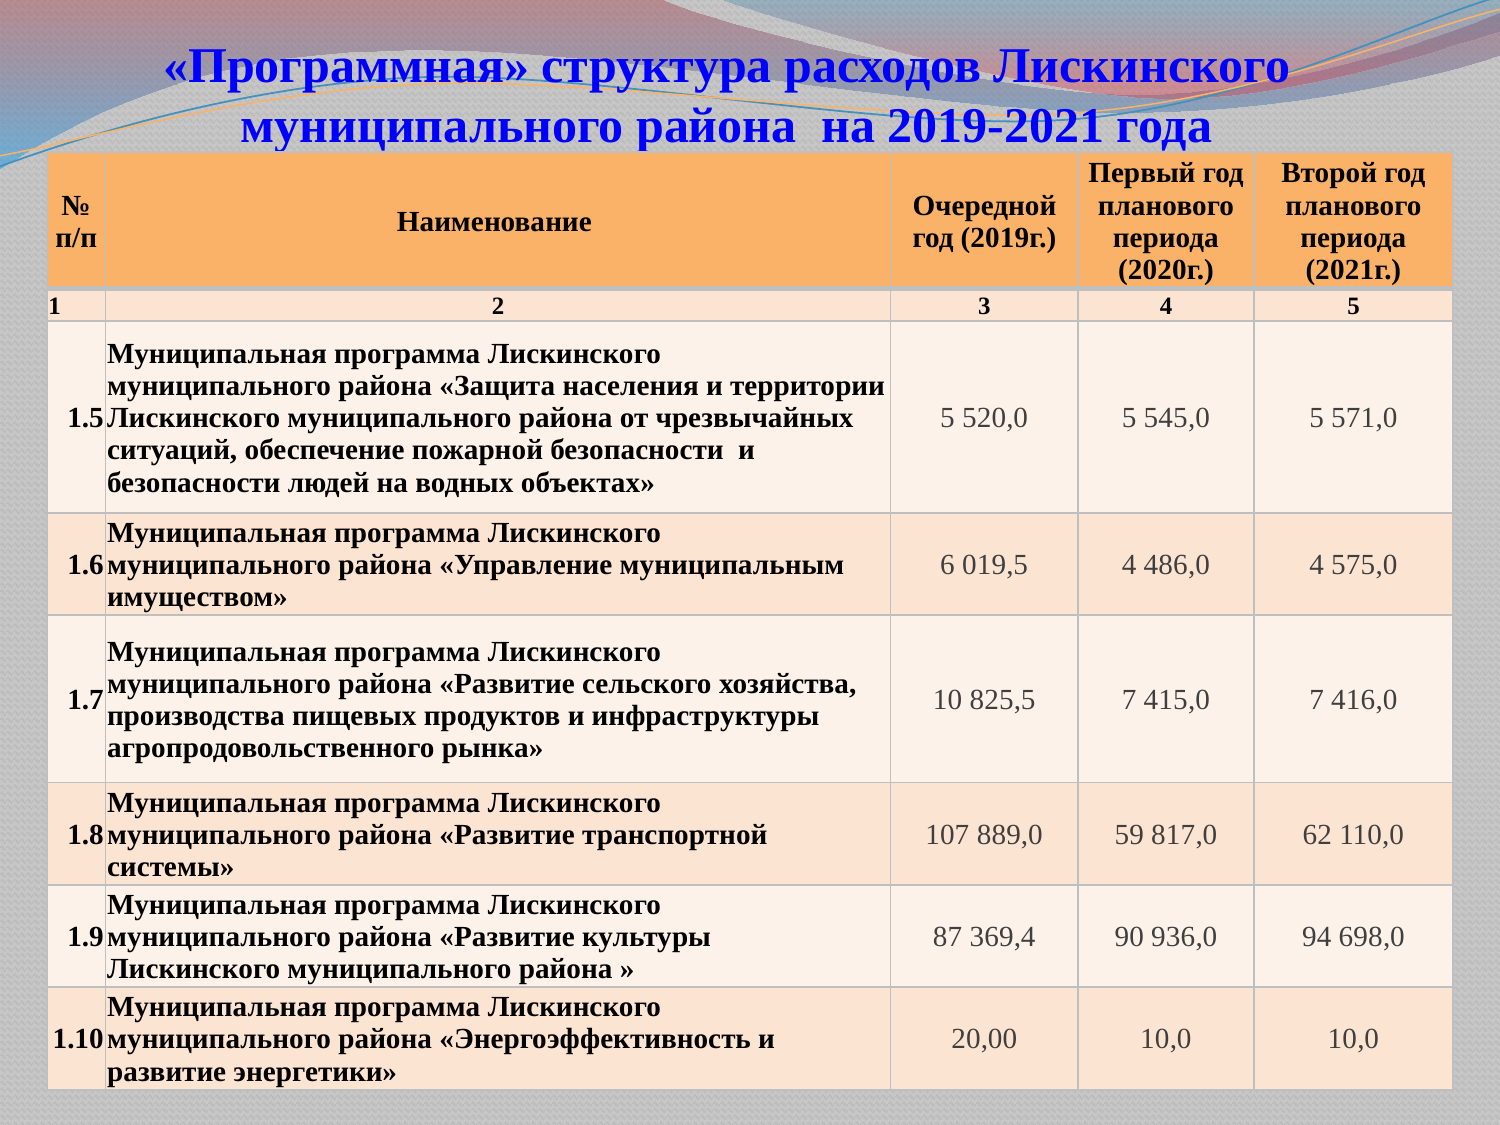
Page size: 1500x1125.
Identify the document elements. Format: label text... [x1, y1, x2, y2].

table_cell 1 [48, 291, 105, 320]
table_cell 2 [106, 291, 890, 320]
table_cell 4 575,0 [1255, 514, 1452, 614]
table_cell 3 [891, 291, 1077, 320]
table_cell 1.5 [48, 322, 105, 512]
table_cell Муниципальная программа Лискинского муниципального района «Развитие культуры Лискинского муниципального района » [106, 886, 890, 986]
table_cell 7 416,0 [1255, 616, 1452, 782]
table_cell Муниципальная программа Лискинского муниципального района «Развитие сельского хозяйства, производства пищевых продуктов и инфраструктуры агропродовольственного рынка» [106, 616, 890, 782]
table_cell 7 415,0 [1079, 616, 1253, 782]
table_cell 59 817,0 [1079, 783, 1253, 884]
table_header Наименование [106, 153, 890, 286]
table_cell 1.8 [48, 783, 105, 884]
table_header Очередной год (2019г.) [891, 153, 1077, 286]
table_header Первый год планового периода (2020г.) [1079, 153, 1253, 286]
title «Программная» структура расходов Лискинского муниципального района на 2019-2021 года [35, 35, 1418, 153]
table_cell Муниципальная программа Лискинского муниципального района «Развитие транспортной системы» [106, 783, 890, 884]
table_cell 6 019,5 [891, 514, 1077, 614]
table_cell 62 110,0 [1255, 783, 1452, 884]
table_cell Муниципальная программа Лискинского муниципального района «Энергоэффективность и развитие энергетики» [106, 988, 890, 1089]
table_cell Муниципальная программа Лискинского муниципального района «Управление муниципальным имуществом» [106, 514, 890, 614]
table_cell 1.9 [48, 886, 105, 986]
table_header № п/п [48, 153, 105, 286]
table_cell Муниципальная программа Лискинского муниципального района «Защита населения и территории Лискинского муниципального района от чрезвычайных ситуаций, обеспечение пожарной безопасности и безопасности людей на водных объектах» [106, 322, 890, 512]
table_cell 90 936,0 [1079, 886, 1253, 986]
table_cell 5 [1255, 291, 1452, 320]
table_cell 4 [1079, 291, 1253, 320]
table_cell 4 486,0 [1079, 514, 1253, 614]
table_cell 5 571,0 [1255, 322, 1452, 512]
table_cell 10,0 [1255, 988, 1452, 1089]
table_cell 87 369,4 [891, 886, 1077, 986]
table_cell 1.7 [48, 616, 105, 782]
table_cell 10 825,5 [891, 616, 1077, 782]
table_cell 94 698,0 [1255, 886, 1452, 986]
table_cell 1.6 [48, 514, 105, 614]
table_cell 5 520,0 [891, 322, 1077, 512]
table_cell 10,0 [1079, 988, 1253, 1089]
table_header Второй год планового периода (2021г.) [1255, 153, 1452, 286]
table_cell 107 889,0 [891, 783, 1077, 884]
table_cell 20,00 [891, 988, 1077, 1089]
table_cell 1.10 [48, 988, 105, 1089]
table_cell 5 545,0 [1079, 322, 1253, 512]
